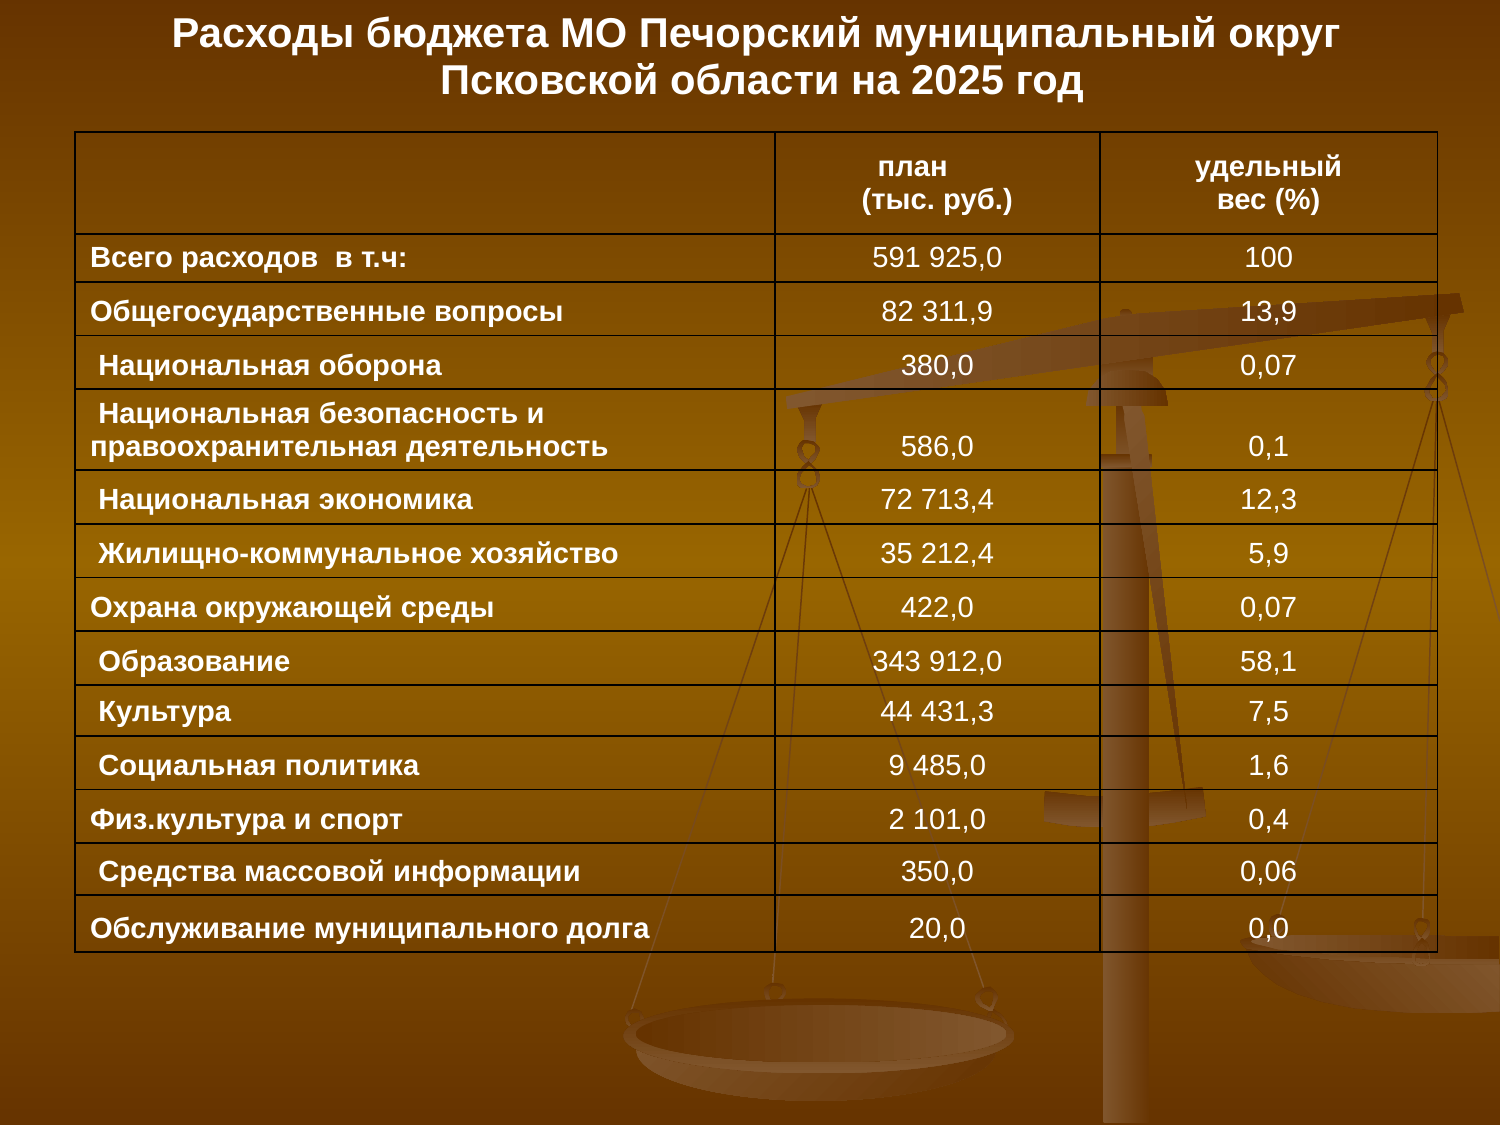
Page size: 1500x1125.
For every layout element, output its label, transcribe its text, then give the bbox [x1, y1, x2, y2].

table_cell 422,0 [776, 578, 1099, 630]
table_cell Социальная политика [76, 737, 774, 789]
table_cell Образование [76, 632, 774, 684]
table_cell 7,5 [1101, 686, 1437, 735]
table_cell 0,06 [1101, 844, 1437, 894]
table_cell 586,0 [776, 390, 1099, 469]
table_cell 0,1 [1101, 390, 1437, 469]
table_header Расходы бюджета МО Печорский муниципальный округ Псковской области на 2025 год [75, 0, 1437, 131]
table_cell 20,0 [776, 896, 1099, 951]
table_cell 35 212,4 [776, 525, 1099, 577]
table_cell Средства массовой информации [76, 844, 774, 894]
table_cell 350,0 [776, 844, 1099, 894]
table_cell Общегосударственные вопросы [76, 283, 774, 335]
table_cell 0,07 [1101, 578, 1437, 630]
table_cell 5,9 [1101, 525, 1437, 577]
table_cell 72 713,4 [776, 471, 1099, 523]
table_cell Всего расходов в т.ч: [76, 235, 774, 281]
table_cell 58,1 [1101, 632, 1437, 684]
table_cell [76, 133, 774, 233]
table_cell 100 [1101, 235, 1437, 281]
table_cell 13,9 [1101, 283, 1437, 335]
table_cell Охрана окружающей среды [76, 578, 774, 630]
table_cell Культура [76, 686, 774, 735]
table_cell Физ.культура и спорт [76, 790, 774, 842]
table_cell Национальная экономика [76, 471, 774, 523]
table_cell удельный вес (%) [1101, 133, 1437, 233]
table_cell 0,4 [1101, 790, 1437, 842]
table_cell Жилищно-коммунальное хозяйство [76, 525, 774, 577]
table_cell 2 101,0 [776, 790, 1099, 842]
table_cell 12,3 [1101, 471, 1437, 523]
table_cell 44 431,3 [776, 686, 1099, 735]
table_cell 9 485,0 [776, 737, 1099, 789]
table_cell 1,6 [1101, 737, 1437, 789]
table_cell 0,07 [1101, 336, 1437, 388]
table_cell 343 912,0 [776, 632, 1099, 684]
table_cell Национальная безопасность и правоохранительная деятельность [76, 390, 774, 469]
table_cell Национальная оборона [76, 336, 774, 388]
table_cell Обслуживание муниципального долга [76, 896, 774, 951]
table_cell 82 311,9 [776, 283, 1099, 335]
table_cell 0,0 [1101, 896, 1437, 951]
table_cell план (тыс. руб.) [776, 133, 1099, 233]
table_cell 380,0 [776, 336, 1099, 388]
table_cell 591 925,0 [776, 235, 1099, 281]
